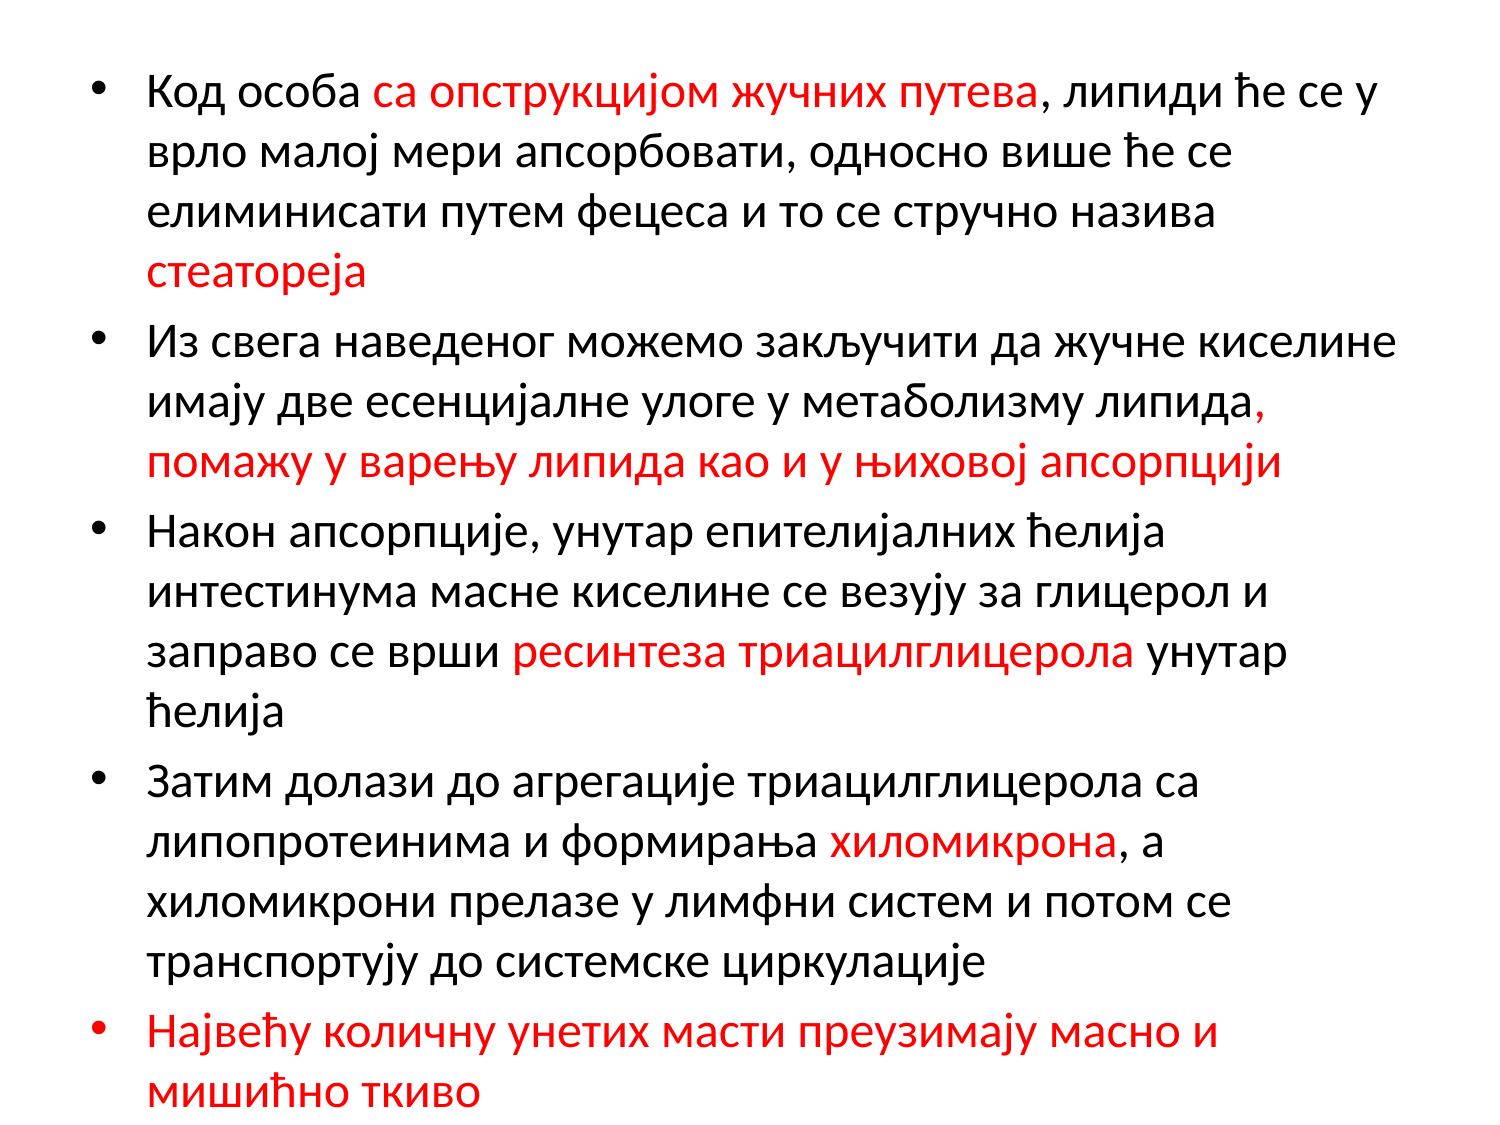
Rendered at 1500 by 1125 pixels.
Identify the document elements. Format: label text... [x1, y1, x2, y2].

list Код особа са опструкцијом жучних путева, липиди ће се у врло малој мери апсорбовати, односно више ће се елиминисати путем фецеса и то се стручно назива стеатореја Из свега наведеног можемо закључити да жучне киселине имају две есенцијалне улоге у метаболизму липида, помажу у варењу липида као и у њиховој апсорпцији Након апсорпције, унутар епителијалних ћелија интестинума масне киселине се везују за глицерол и заправо се врши ресинтеза триацилглицерола унутар ћелија Затим долази до агрегације триацилглицерола са липопротеинима и формирања хиломикрона, а хиломикрони прелазе у лимфни систем и потом се транспортују до системске циркулације Највећу количну унетих масти преузимају масно и мишићно ткиво [75, 50, 1425, 1125]
